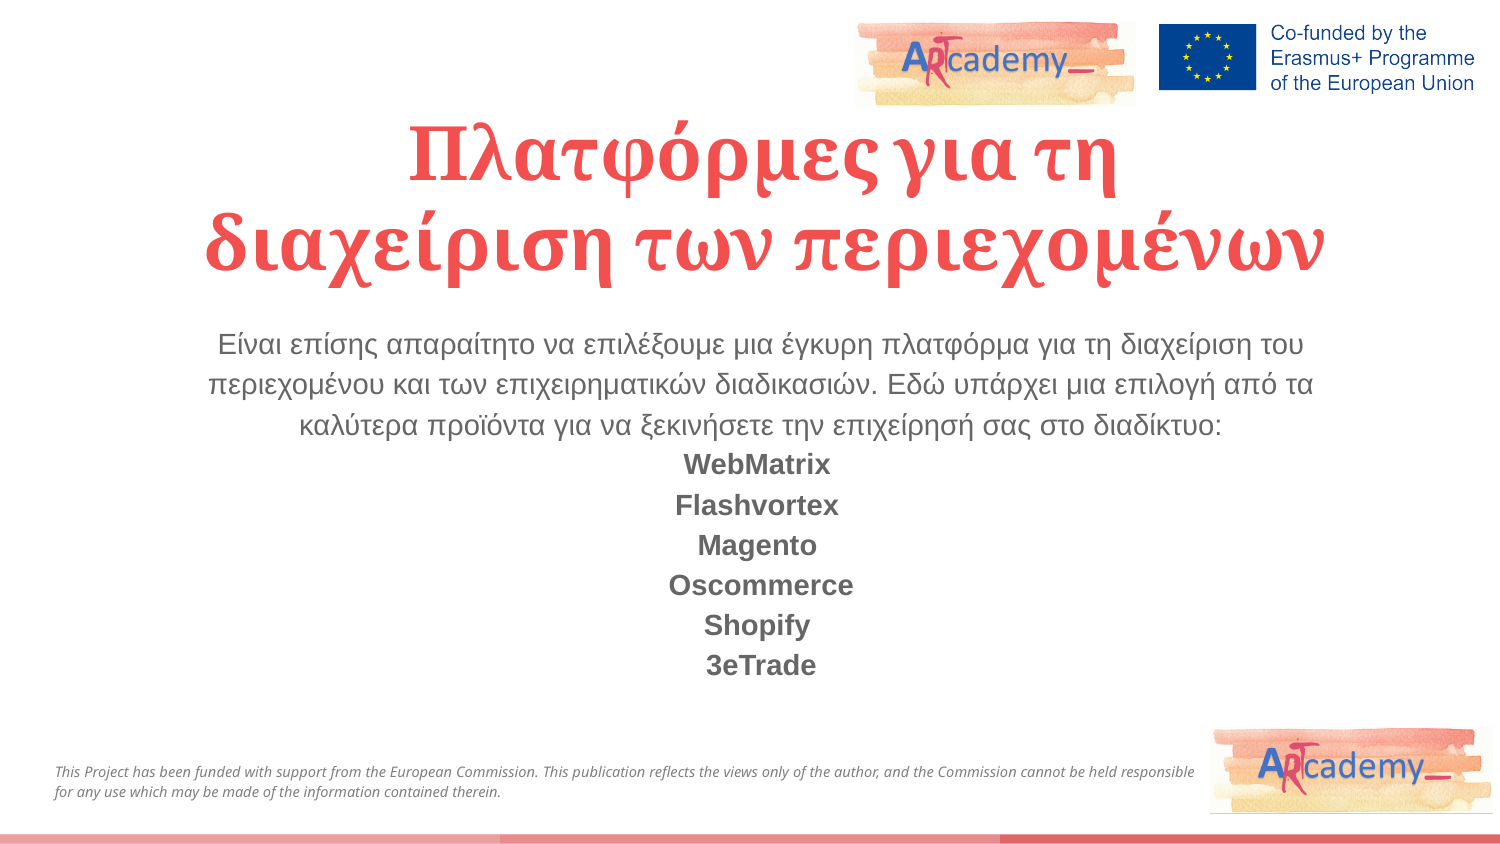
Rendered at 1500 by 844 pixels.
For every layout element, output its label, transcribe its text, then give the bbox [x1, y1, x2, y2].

picture [1158, 24, 1474, 94]
picture [1210, 709, 1493, 844]
picture [854, 2, 1137, 138]
list Είναι επίσης απαραίτητο να επιλέξουμε μια έγκυρη πλατφόρμα για τη διαχείριση του περιεχομένου και των επιχειρηματικών διαδικασιών. Εδώ υπάρχει μια επιλογή από τα καλύτερα προϊόντα για να ξεκινήσετε την επιχείρησή σας στο διαδίκτυο: WebMatrix Flashvortex Magento Oscommerce Shopify 3eTrade [164, 305, 1336, 710]
text_box This Project has been funded with support from the European Commission. This publication reflects the views only of the author, and the Commission cannot be held responsible for any use which may be made of the information contained therein. [39, 754, 1205, 799]
title Πλατφόρμες για τη διαχείριση των περιεχομένων [180, 93, 1352, 301]
